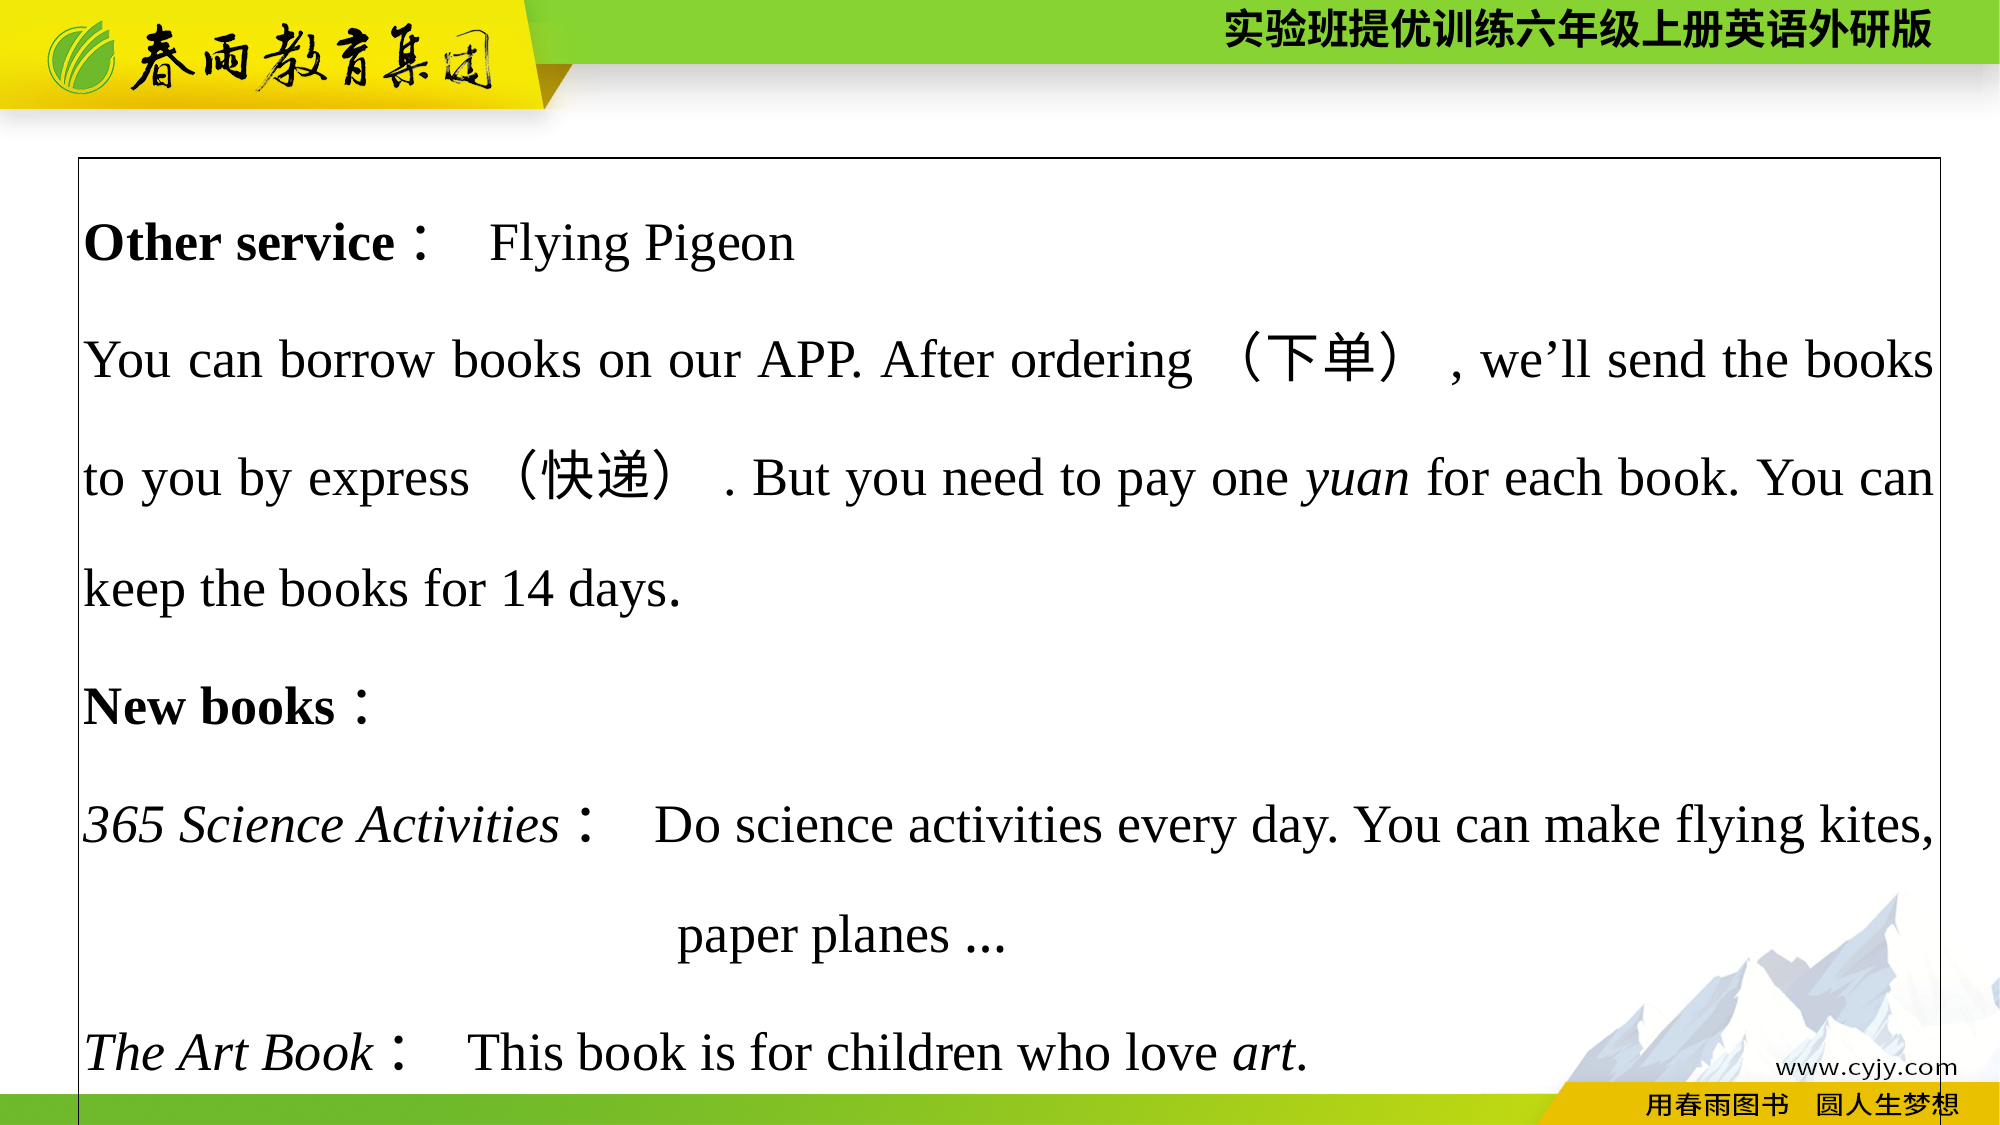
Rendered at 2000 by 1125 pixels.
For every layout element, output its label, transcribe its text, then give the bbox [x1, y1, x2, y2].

picture [0, 0, 2000, 1125]
table_header Other service： Flying Pigeon You can borrow books on our APP. After ordering（下单）, we’ll send the books to you by express（快递）. But you need to pay one yuan for each book. You can keep the books for 14 days. New books： 365 Science Activities： Do science activities every day. You can make flying kites, paper planes ... The Art Book： This book is for children who love art. Pete the Cat： It’s about a cat called Pete. You can learn a lot from its funny stories. [79, 159, 1940, 1125]
